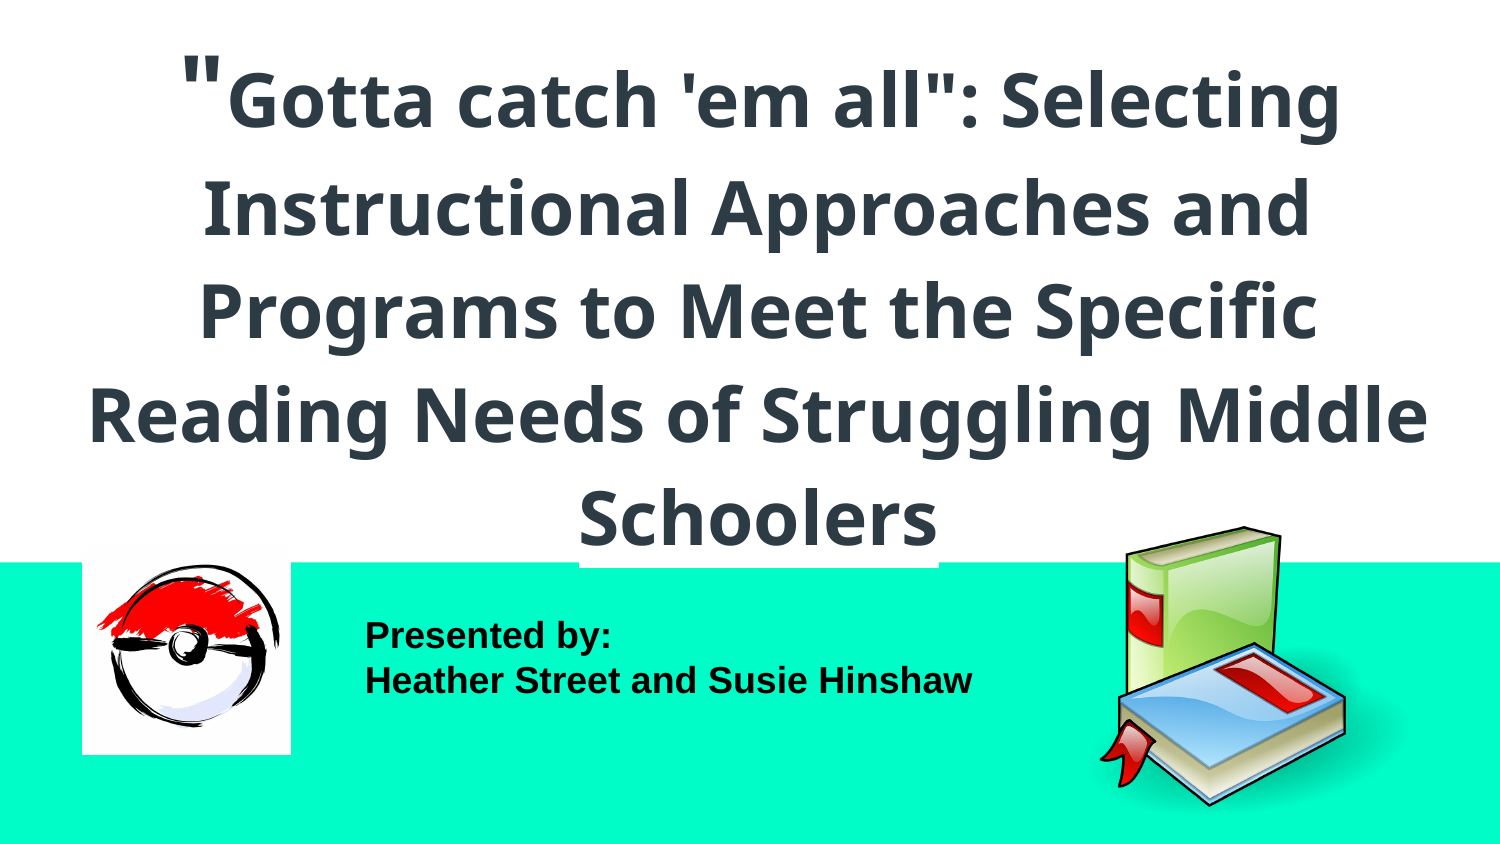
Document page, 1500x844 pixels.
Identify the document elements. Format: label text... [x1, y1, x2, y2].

title "Gotta catch 'em all": Selecting Instructional Approaches and Programs to Meet the Specific Reading Needs of Struggling Middle Schoolers [59, 64, 1458, 506]
text_box Presented by: Heather Street and Susie Hinshaw [349, 595, 1080, 705]
picture [1085, 525, 1413, 817]
picture [81, 545, 292, 755]
